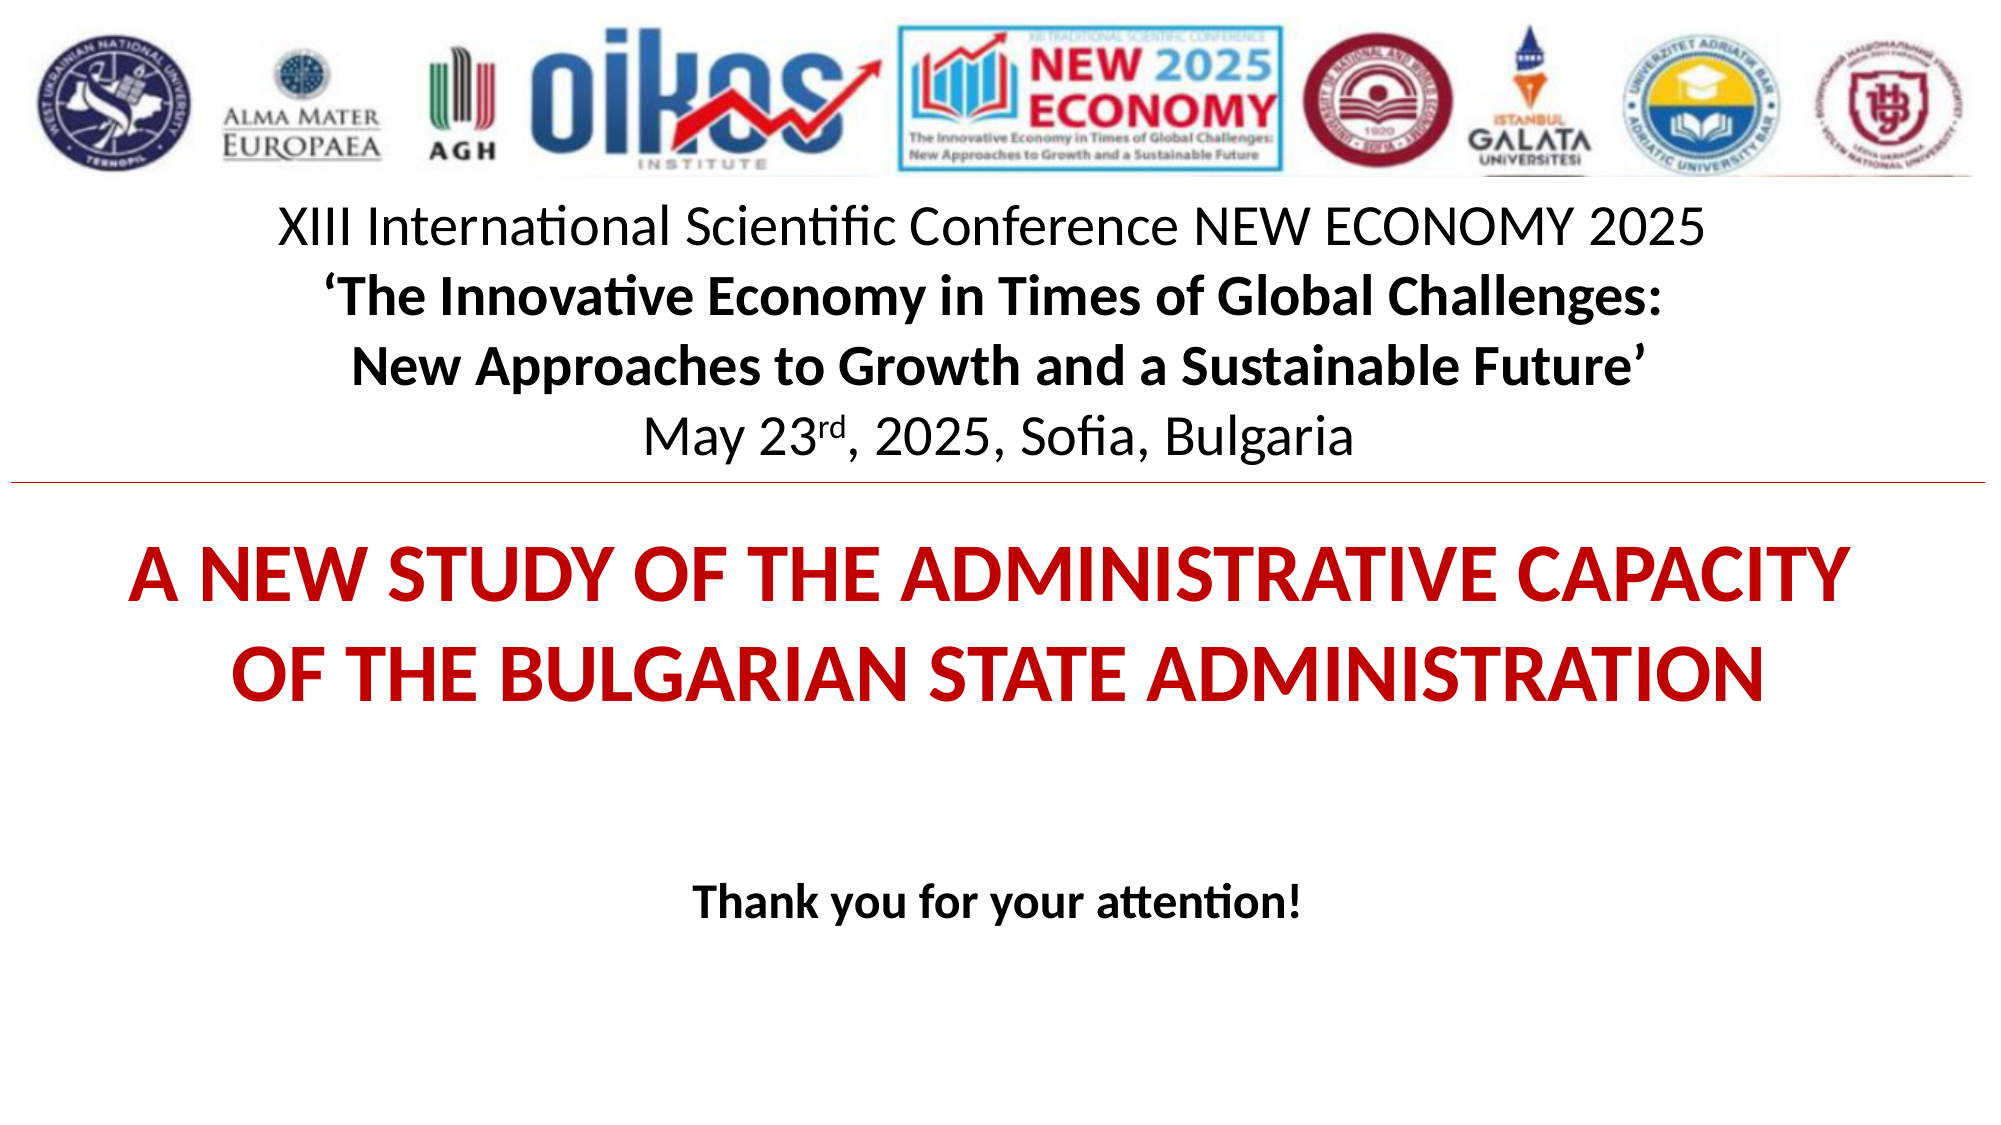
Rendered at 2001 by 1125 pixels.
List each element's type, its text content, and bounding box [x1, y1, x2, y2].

text_box Thank you for your attention! [677, 860, 1318, 936]
picture [24, 17, 1974, 177]
text_box XIII International Scientific Conference NEW ECONOMY 2025 ‘The Innovative Economy in Times of Global Challenges: New Approaches to Growth and a Sustainable Future’ May 23rd, 2025, Sofia, Bulgaria [24, 179, 1974, 475]
text_box A NEW STUDY OF THE ADMINISTRATIVE CAPACITY OF THE BULGARIAN STATE ADMINISTRATION [113, 510, 1885, 726]
